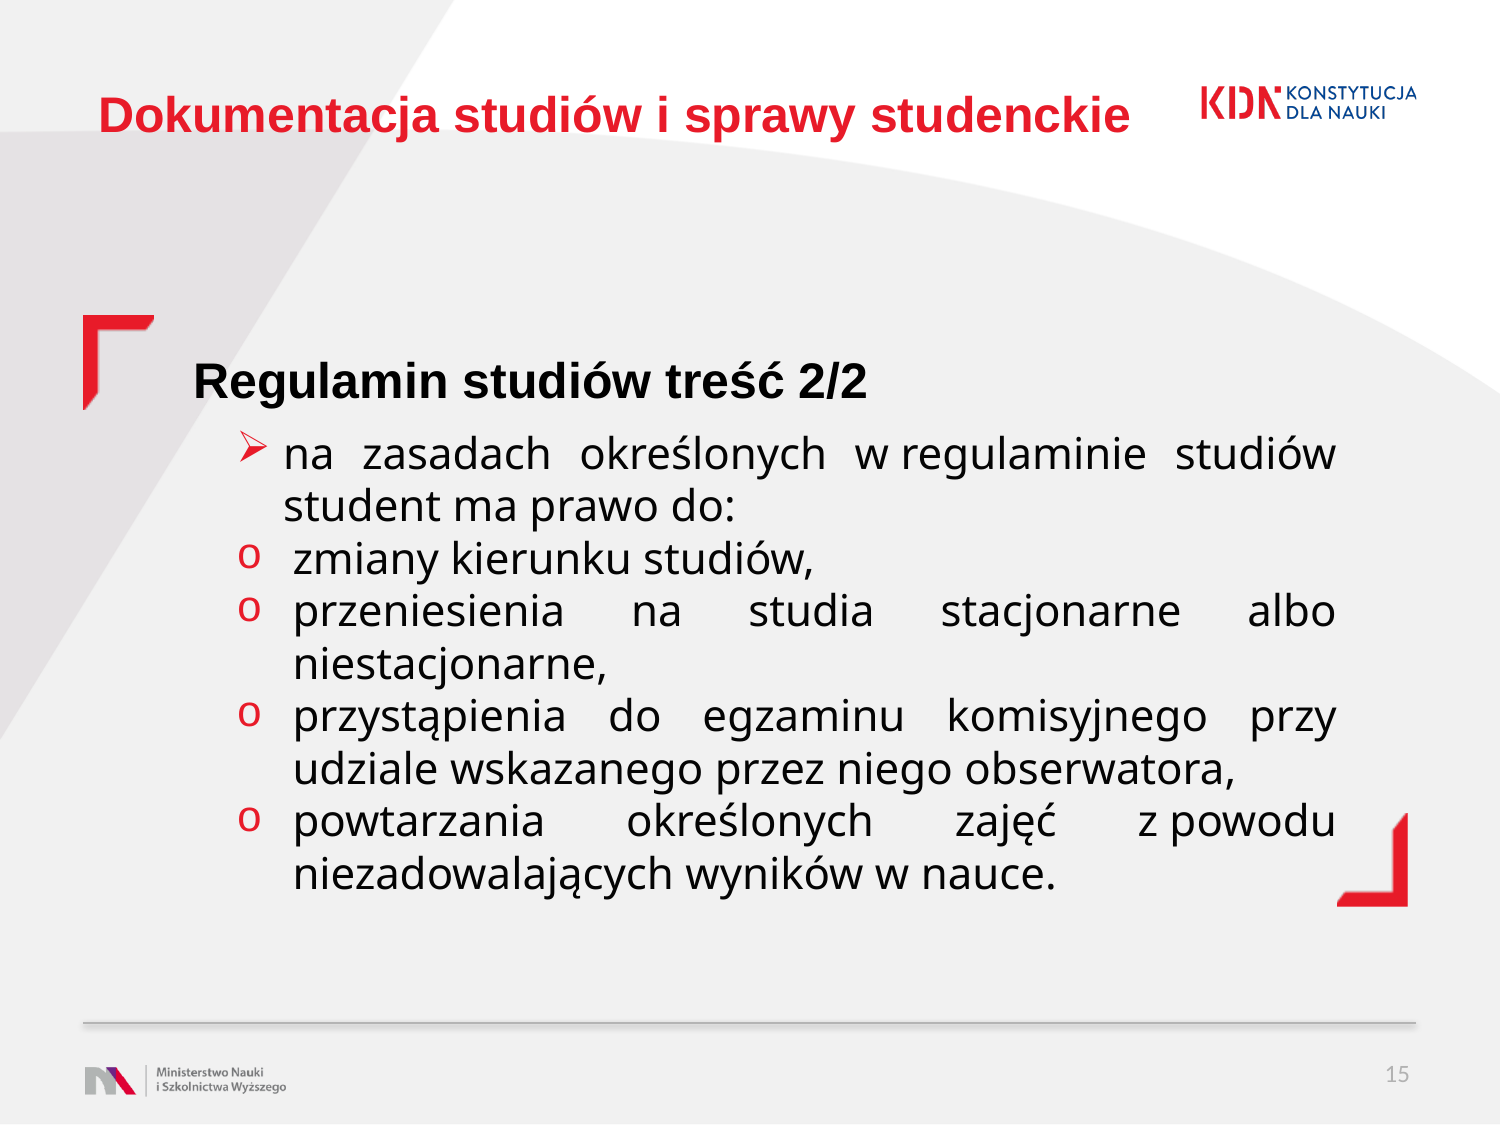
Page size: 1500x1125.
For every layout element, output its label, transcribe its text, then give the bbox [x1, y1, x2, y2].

list na zasadach określonych w regulaminie studiów student ma prawo do: zmiany kierunku studiów, przeniesienia na studia stacjonarne albo niestacjonarne, przystąpienia do egzaminu komisyjnego przy udziale wskazanego przez niego obserwatora, powtarzania określonych zajęć z powodu niezadowalających wyników w nauce. [178, 418, 1353, 895]
title Dokumentacja studiów i sprawy studenckie [83, 74, 1170, 143]
picture [0, 0, 1500, 1125]
text_box Regulamin studiów treść 2/2 [178, 340, 1156, 416]
slide_number 15 [1074, 1042, 1425, 1103]
